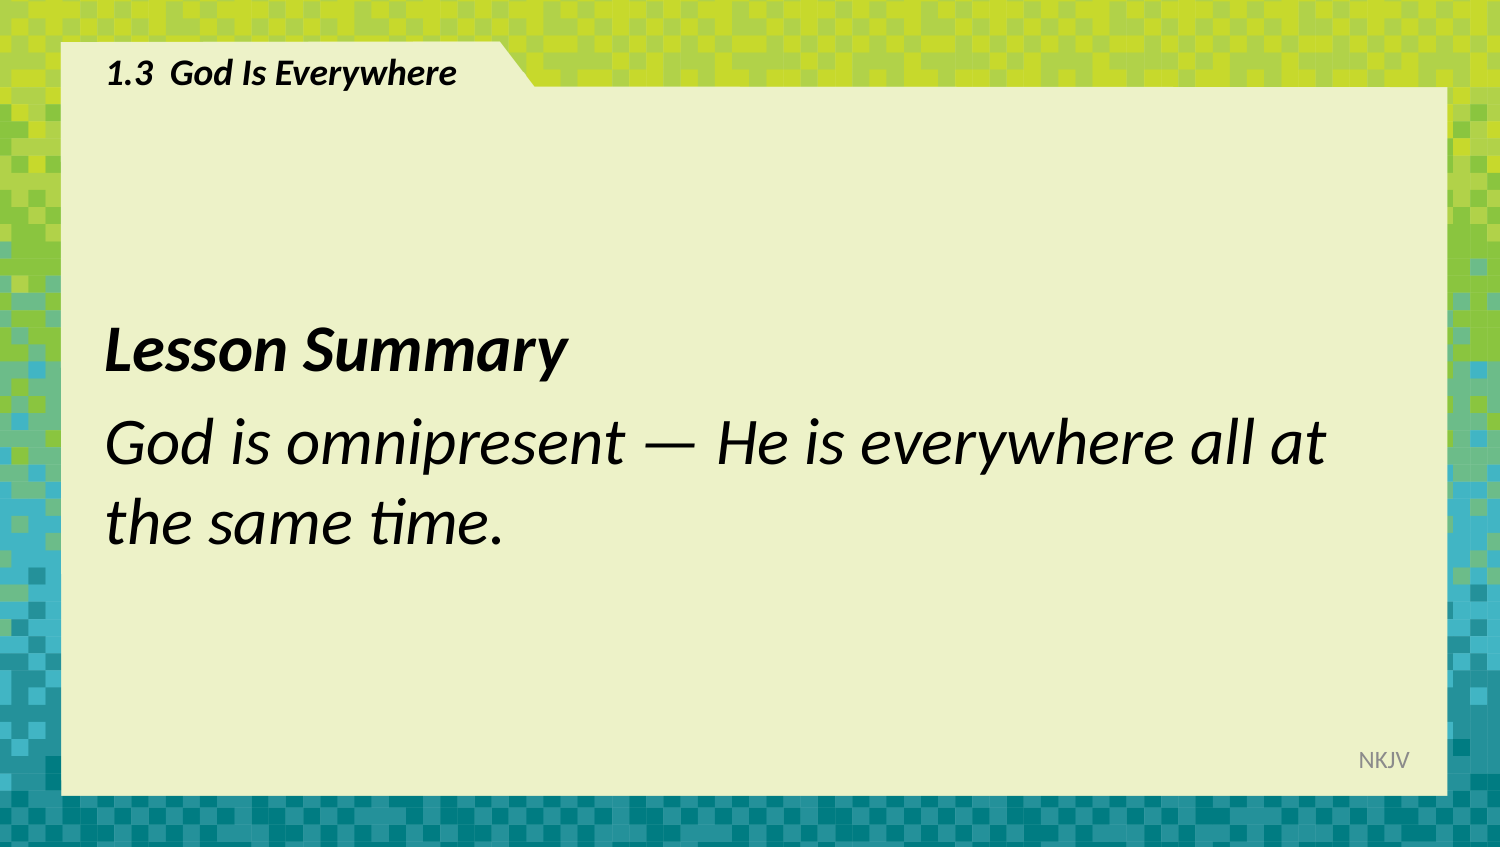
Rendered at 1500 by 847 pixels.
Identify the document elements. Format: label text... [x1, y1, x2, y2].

title 1.3 God Is Everywhere [89, 33, 1420, 108]
picture [0, 0, 1500, 847]
list Lesson Summary God is omnipresent — He is everywhere all at the same time. [89, 141, 1403, 722]
footer NKJV [950, 736, 1425, 782]
